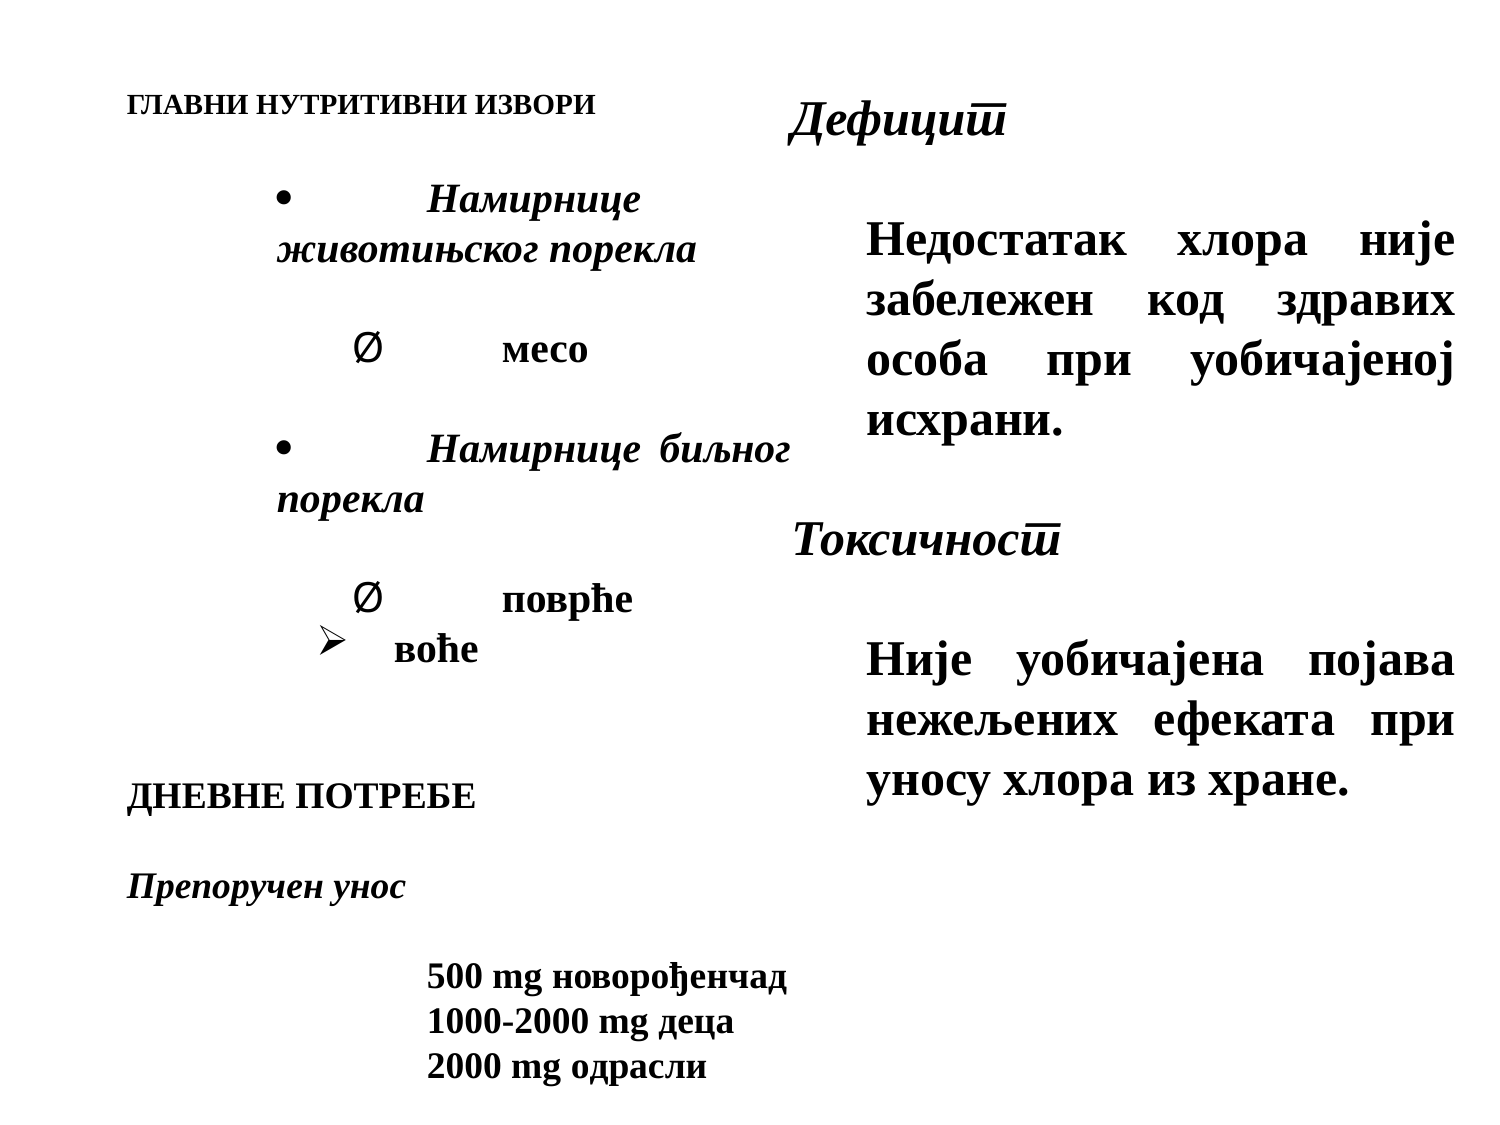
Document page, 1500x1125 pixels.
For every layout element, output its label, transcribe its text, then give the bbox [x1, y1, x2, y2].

text_box ГЛАВНИ НУТРИТИВНИ ИЗВОРИ · Намирнице животињског порекла Ø месо · Намирнице биљног порекла Ø поврће воће ДНЕВНЕ ПОТРЕБЕ Препоручен унос 500 mg новорођенчад 1000-2000 mg деца 2000 mg одрасли Дефицит Недостатак хлора није забележен код здравих особа при уобичајеној исхрани. Токсичност Није уобичајена појава нежељених ефеката при уносу хлора из хране. [112, 78, 1471, 1125]
